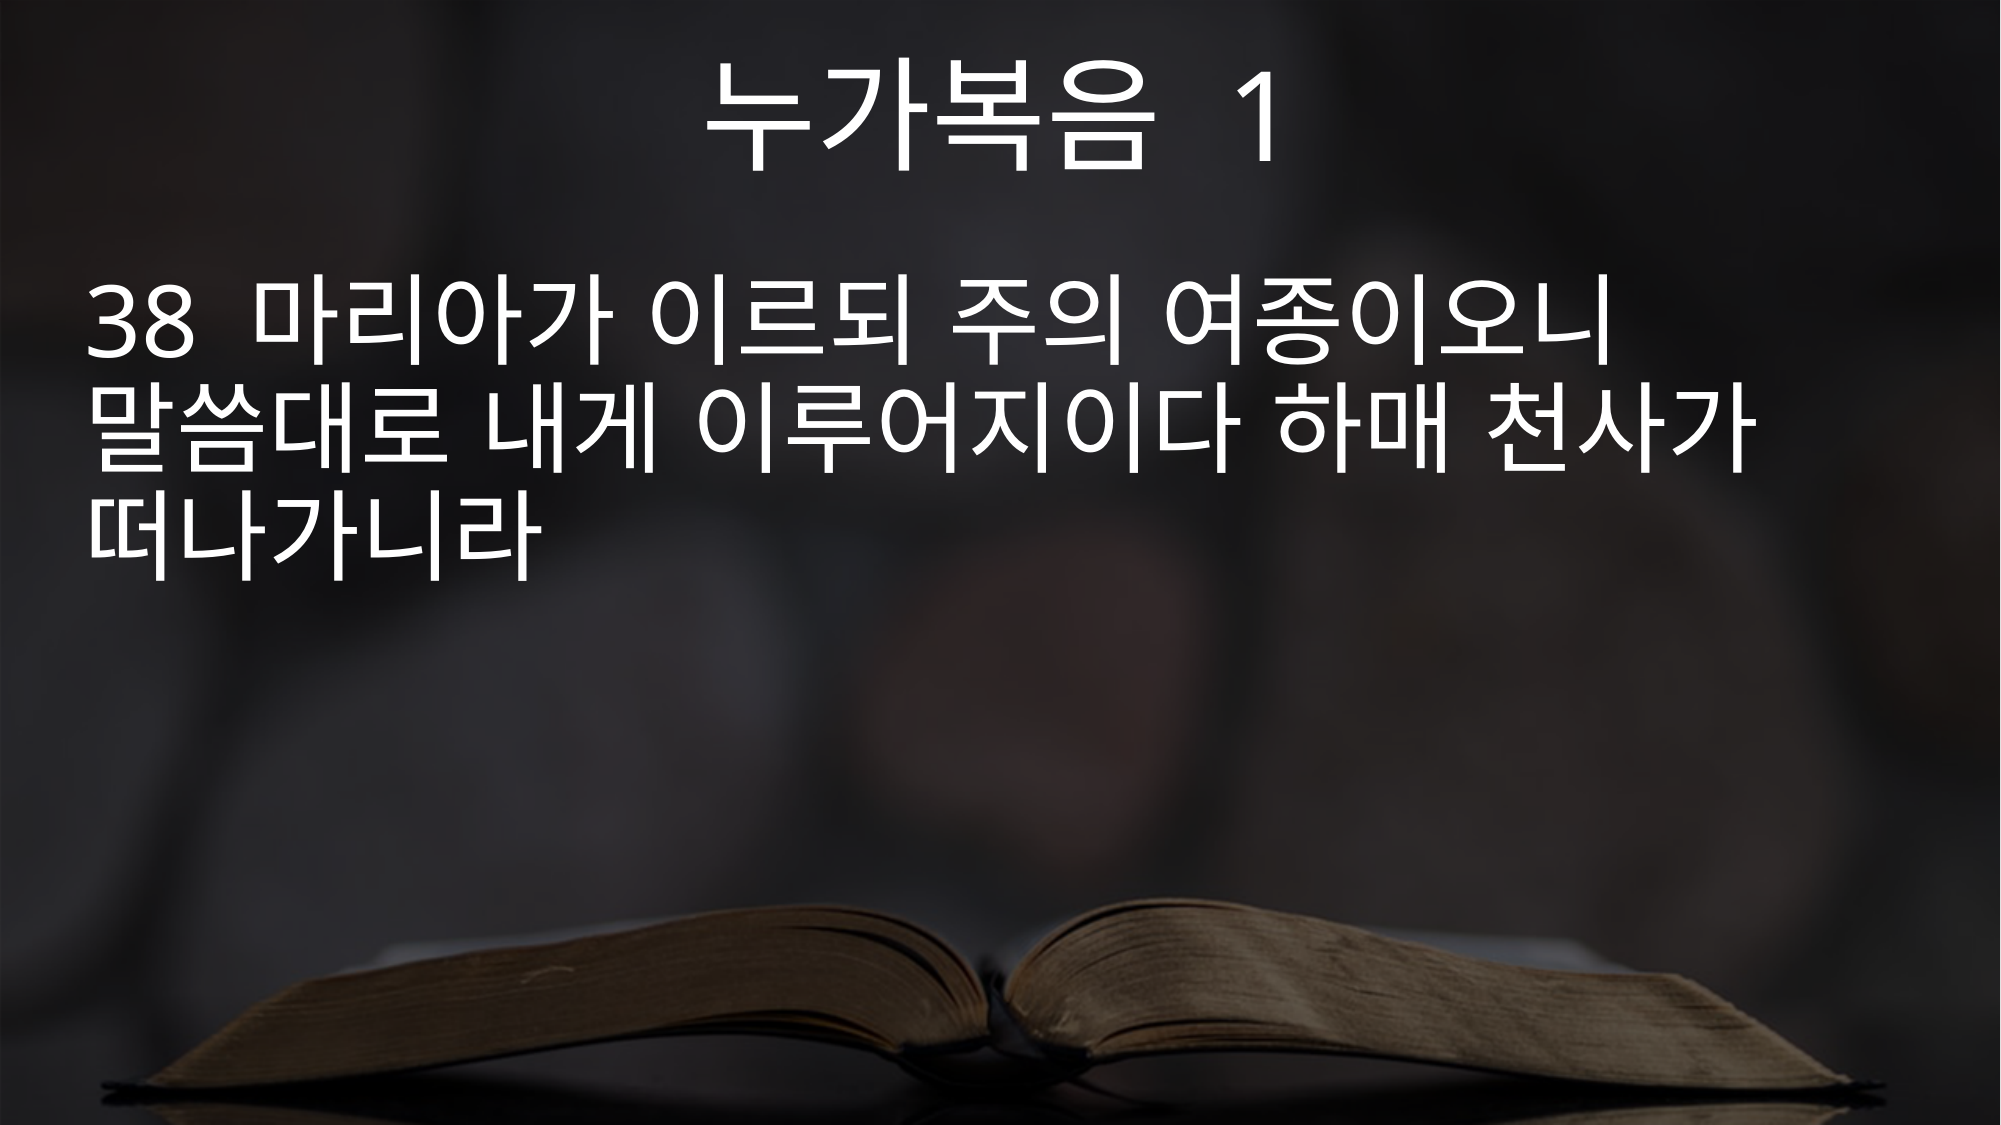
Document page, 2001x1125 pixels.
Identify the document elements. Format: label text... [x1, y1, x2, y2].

footer 누가복음 1 [0, 32, 2000, 192]
picture [0, 0, 2001, 1125]
list 38 마리아가 이르되 주의 여종이오니 말씀대로 내게 이루어지이다 하매 천사가 떠나가니라 [69, 263, 1953, 423]
